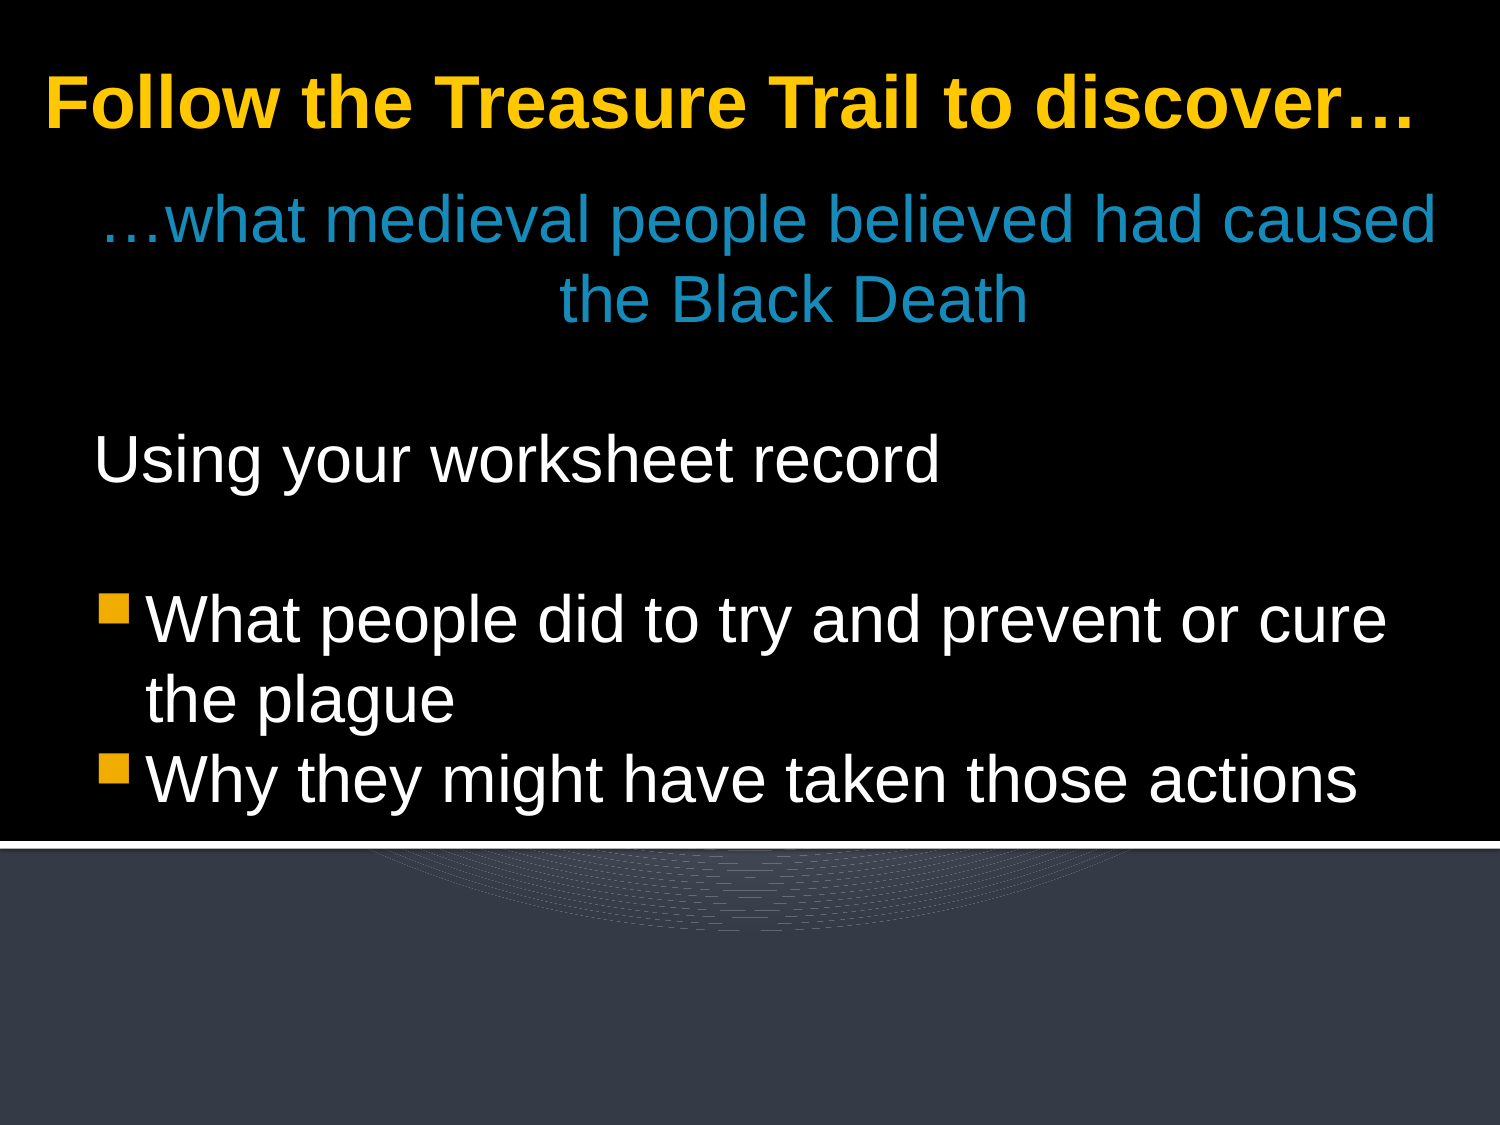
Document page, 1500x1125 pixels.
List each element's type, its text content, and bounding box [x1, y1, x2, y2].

list …what medieval people believed had caused the Black Death Using your worksheet record What people did to try and prevent or cure the plague Why they might have taken those actions [64, 160, 1460, 920]
title Follow the Treasure Trail to discover… [29, 24, 1471, 173]
